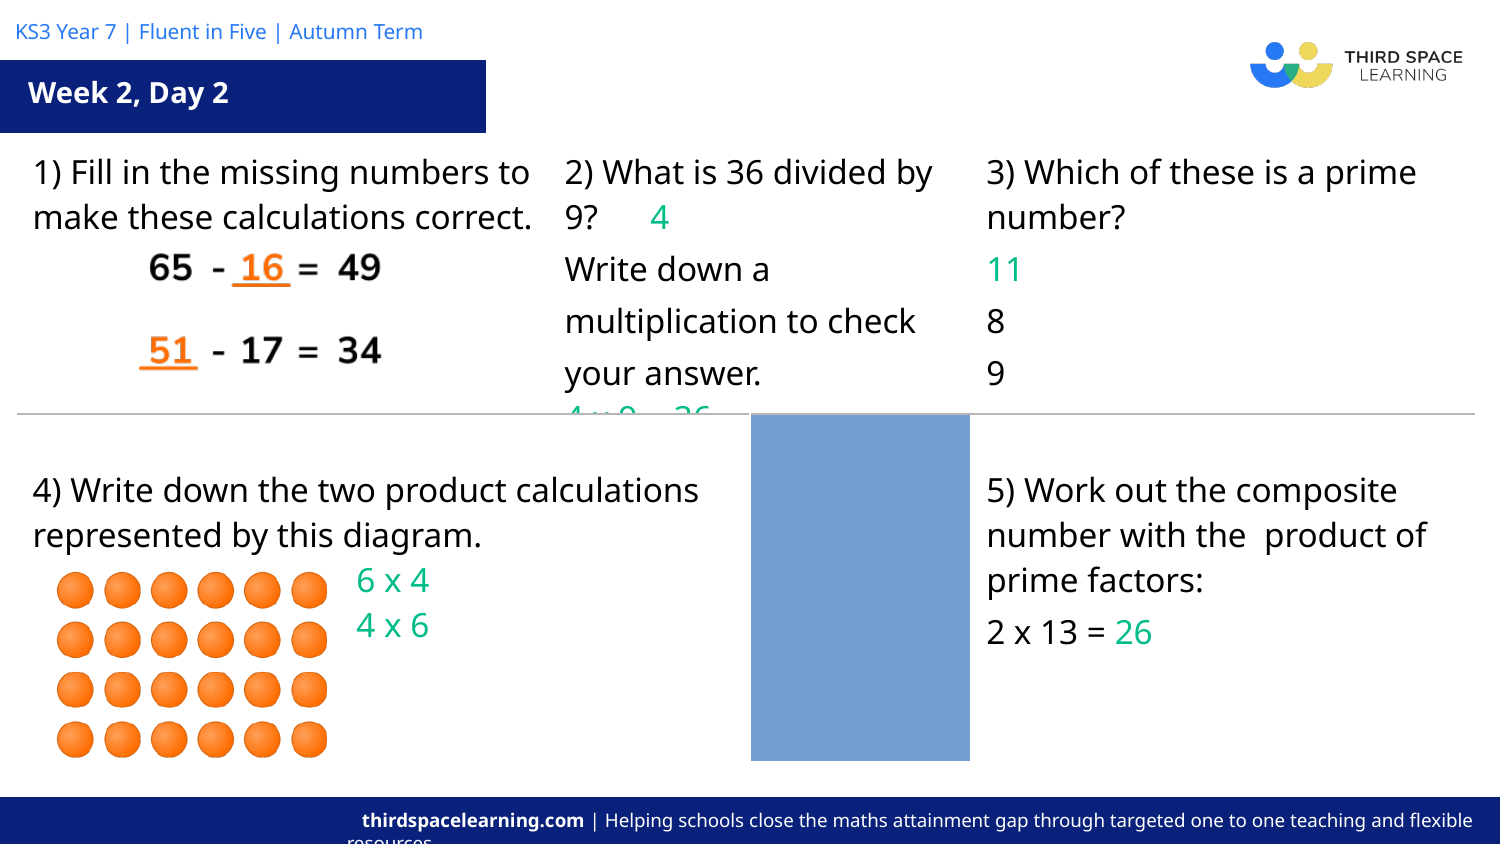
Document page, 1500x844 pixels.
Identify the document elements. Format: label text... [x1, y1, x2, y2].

table_header 1) Fill in the missing numbers to make these calculations correct. [19, 142, 549, 413]
table_cell 5) Work out the composite number with the product of prime factors: 2 x 13 = 26 [972, 415, 1474, 760]
picture [56, 571, 328, 758]
picture [139, 242, 384, 375]
picture [1250, 33, 1465, 99]
table_cell 4) Write down the two product calculations represented by this diagram. 6 x 4 4 x 6 [19, 415, 749, 760]
text_box Week 2, Day 2 [13, 59, 383, 125]
table_header 3) Which of these is a prime number? 11 8 9 [972, 142, 1474, 413]
table_header 2) What is 36 divided by 9? 4 Write down a multiplication to check your answer. 4 x 9 = 36 [550, 142, 970, 413]
